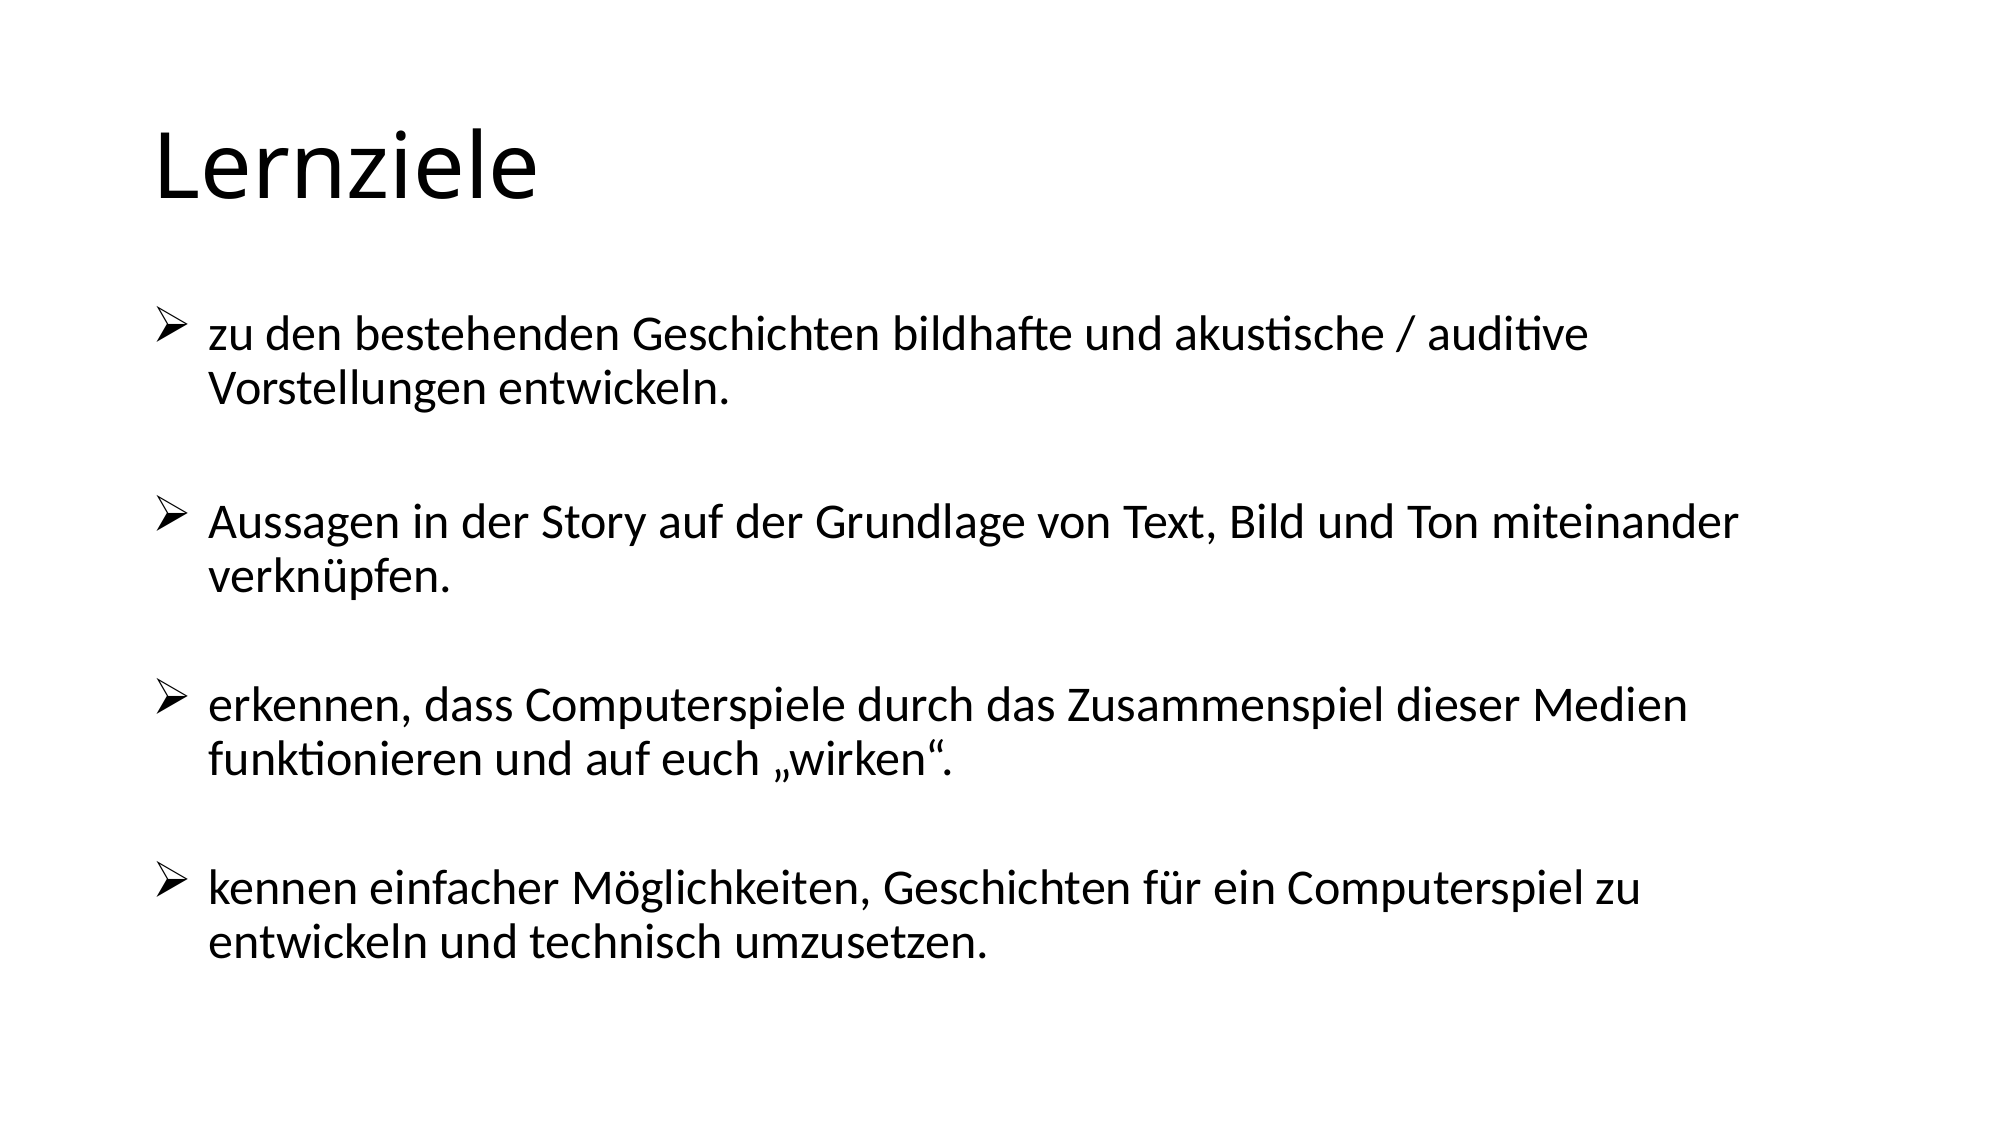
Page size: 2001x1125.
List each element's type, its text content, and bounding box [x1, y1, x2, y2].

title Lernziele [137, 59, 1863, 278]
list zu den bestehenden Geschichten bildhafte und akustische / auditive Vorstellungen entwickeln. Aussagen in der Story auf der Grundlage von Text, Bild und Ton miteinander verknüpfen. erkennen, dass Computerspiele durch das Zusammenspiel dieser Medien funktionieren und auf euch „wirken“. kennen einfacher Möglichkeiten, Geschichten für ein Computerspiel zu entwickeln und technisch umzusetzen. [137, 299, 1863, 1014]
